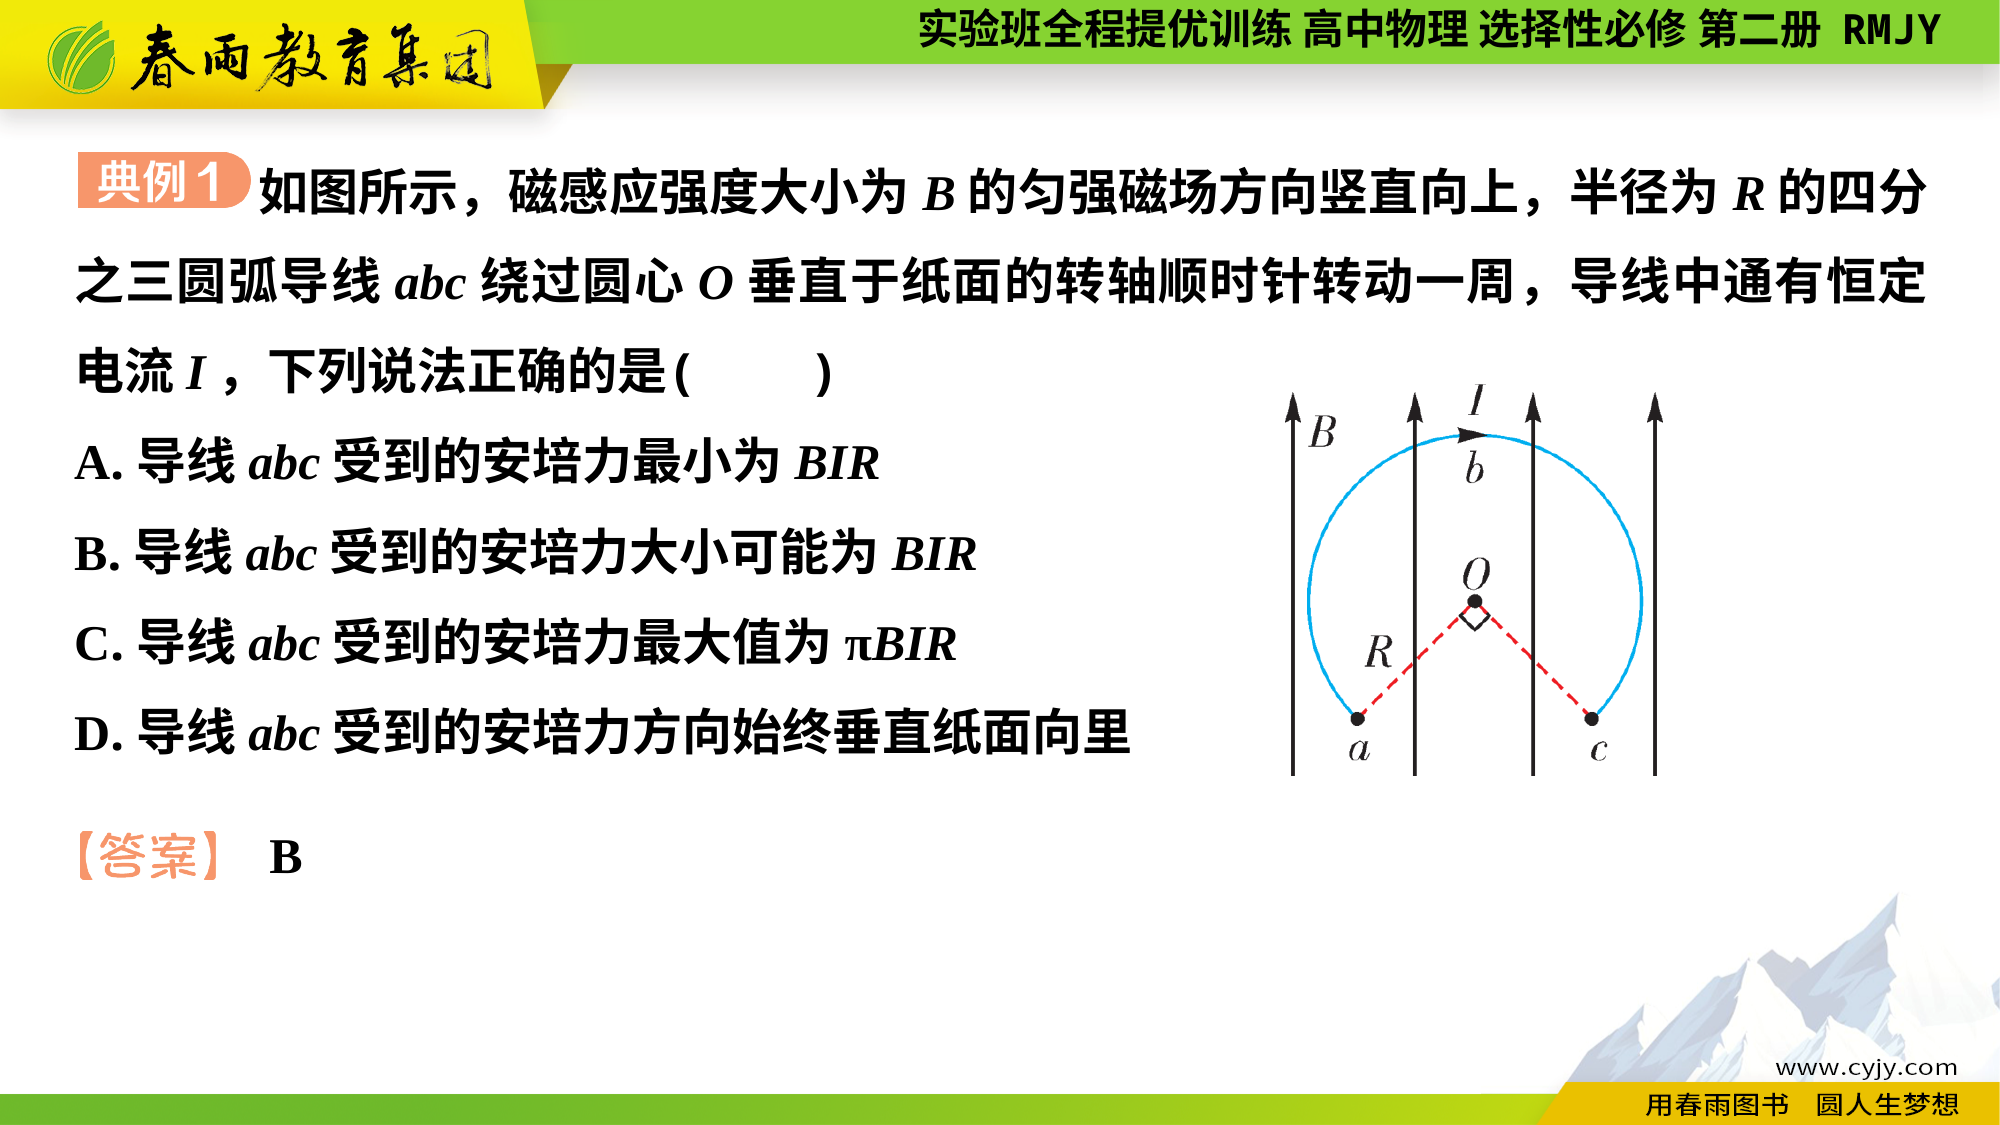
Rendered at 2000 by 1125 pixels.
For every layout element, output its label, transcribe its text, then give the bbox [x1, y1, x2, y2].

picture [0, 0, 2000, 1125]
text_box B [254, 815, 318, 891]
